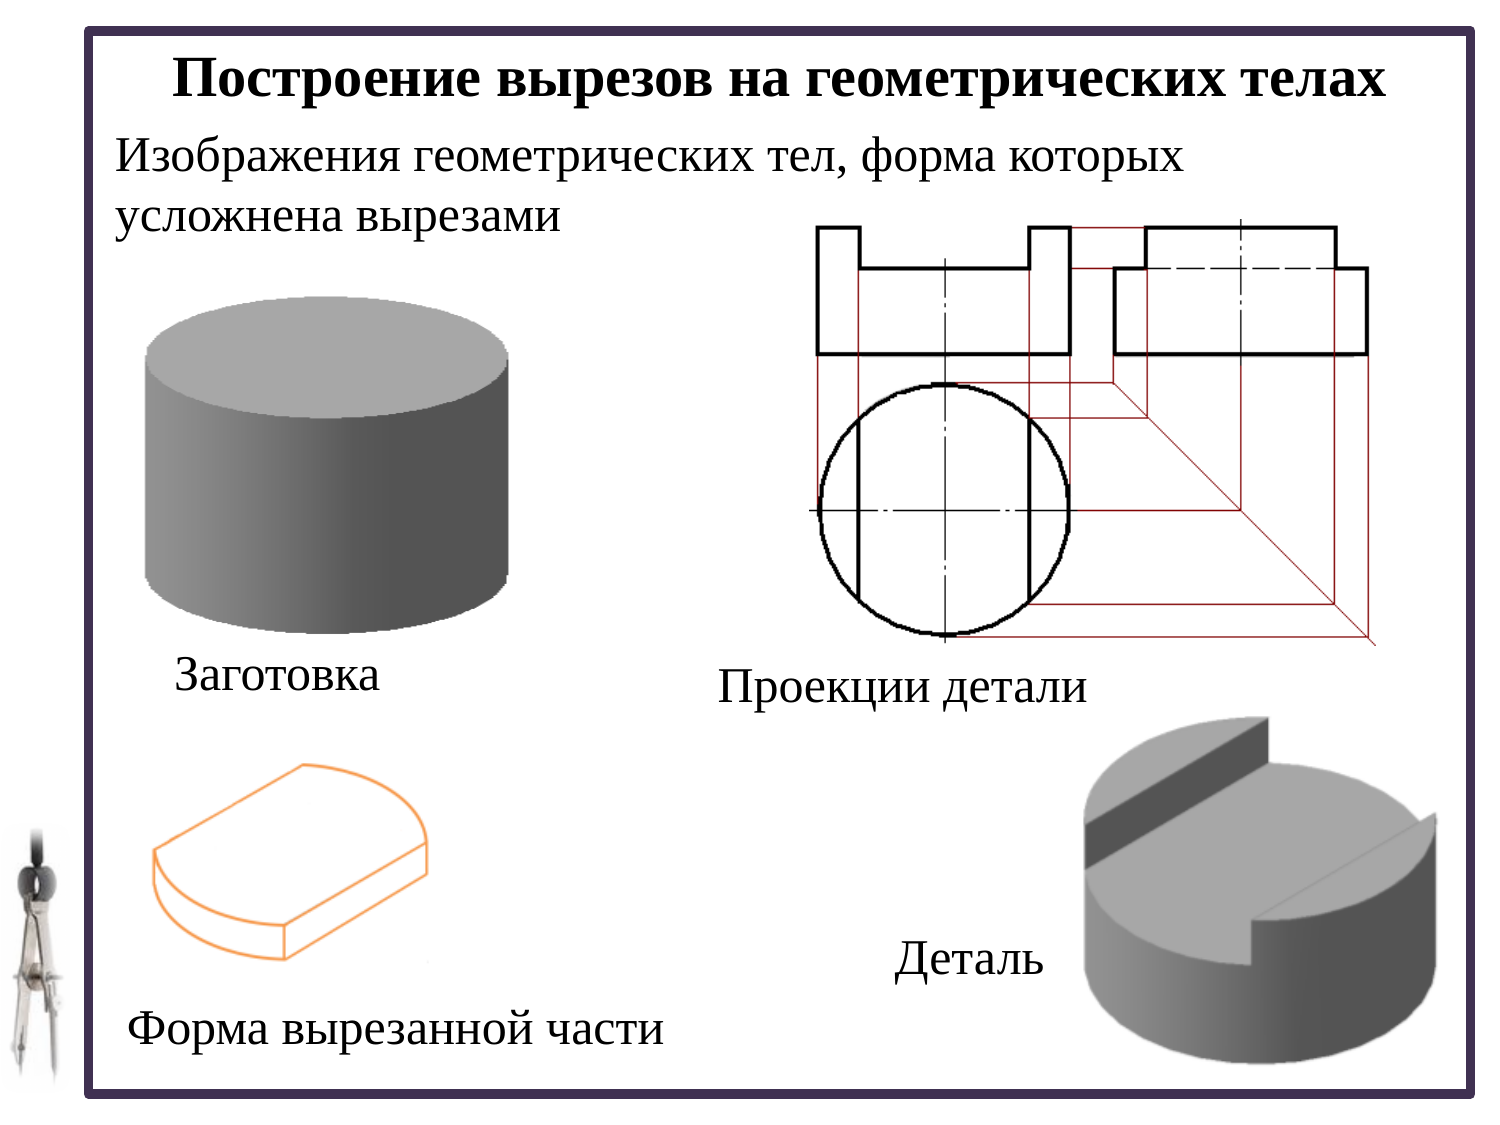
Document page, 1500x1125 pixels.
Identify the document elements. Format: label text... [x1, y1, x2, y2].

text_box Изображения геометрических тел, форма которых усложнена вырезами [100, 113, 1306, 249]
picture [123, 290, 550, 646]
picture [135, 751, 432, 965]
text_box Проекции детали [702, 645, 1353, 720]
text_box [86, 29, 1473, 1096]
picture [0, 822, 72, 1095]
picture [1068, 703, 1444, 1071]
picture [808, 219, 1380, 646]
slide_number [75, 1042, 425, 1103]
text_box Построение вырезов на геометрических телах [100, 30, 1459, 116]
text_box Заготовка [159, 653, 550, 709]
text_box Деталь [879, 916, 1063, 992]
text_box Форма вырезанной части [112, 987, 750, 1063]
